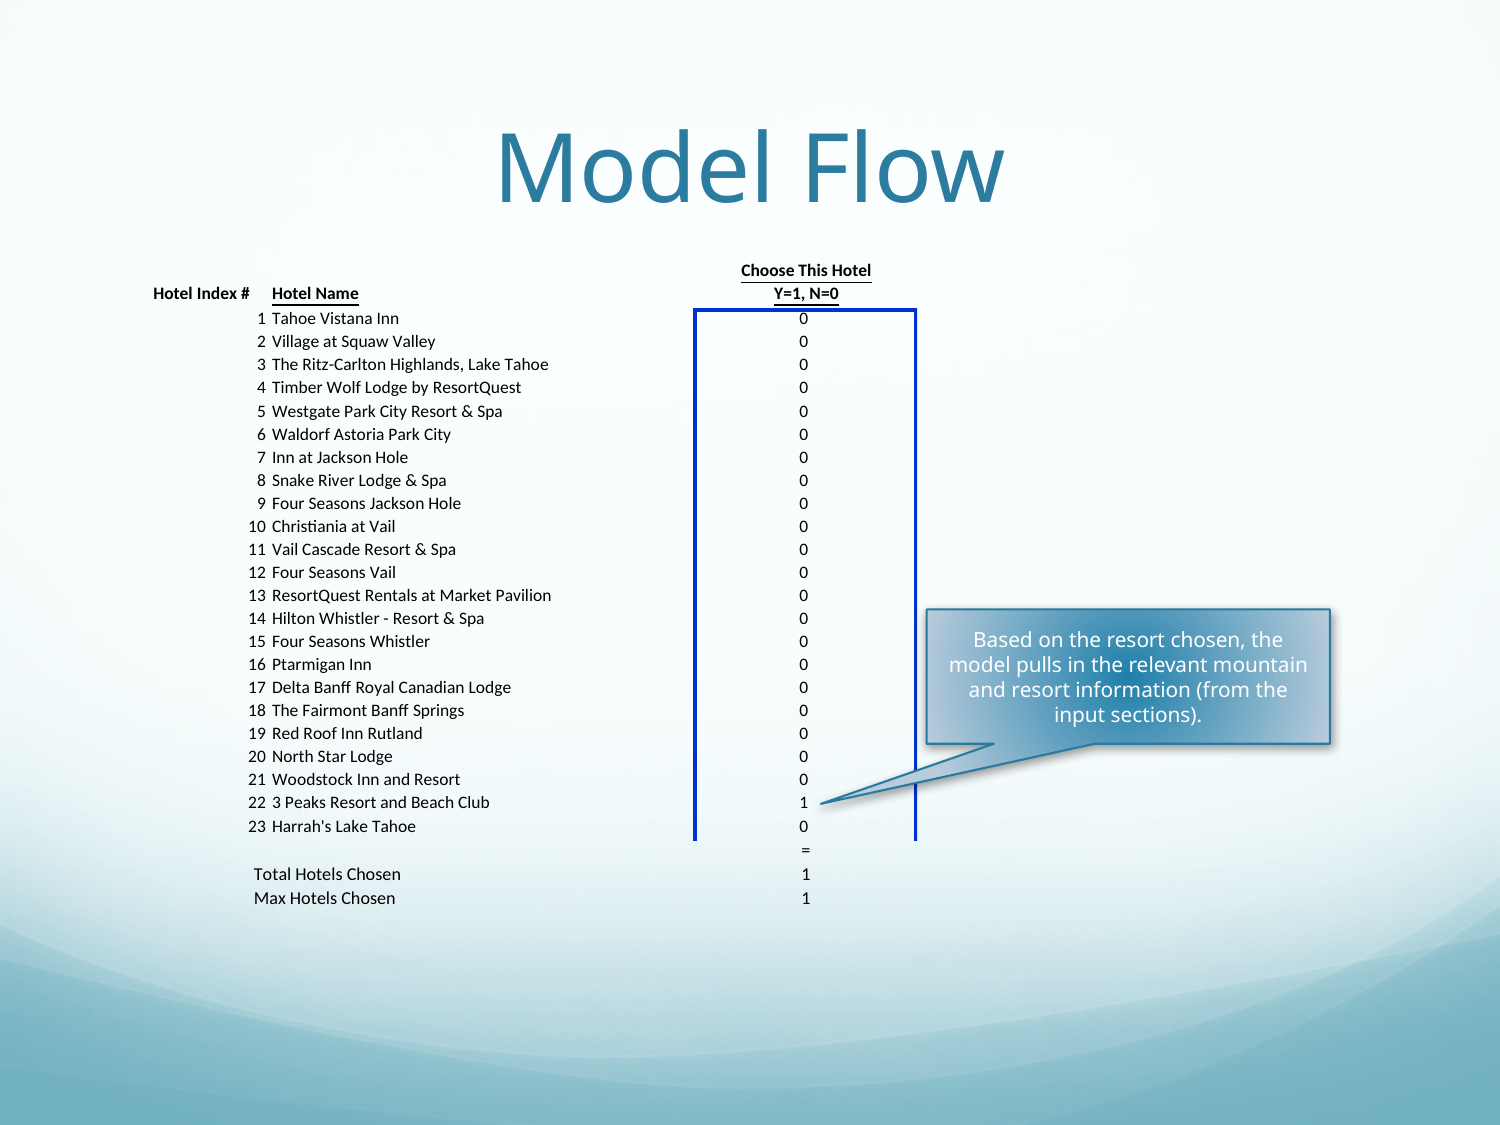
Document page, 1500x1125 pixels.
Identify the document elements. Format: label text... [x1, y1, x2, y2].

picture [148, 261, 921, 916]
title Model Flow [90, 9, 1410, 230]
text_box Based on the resort chosen, the model pulls in the relevant mountain and resort information (from the input sections). [933, 608, 1331, 781]
